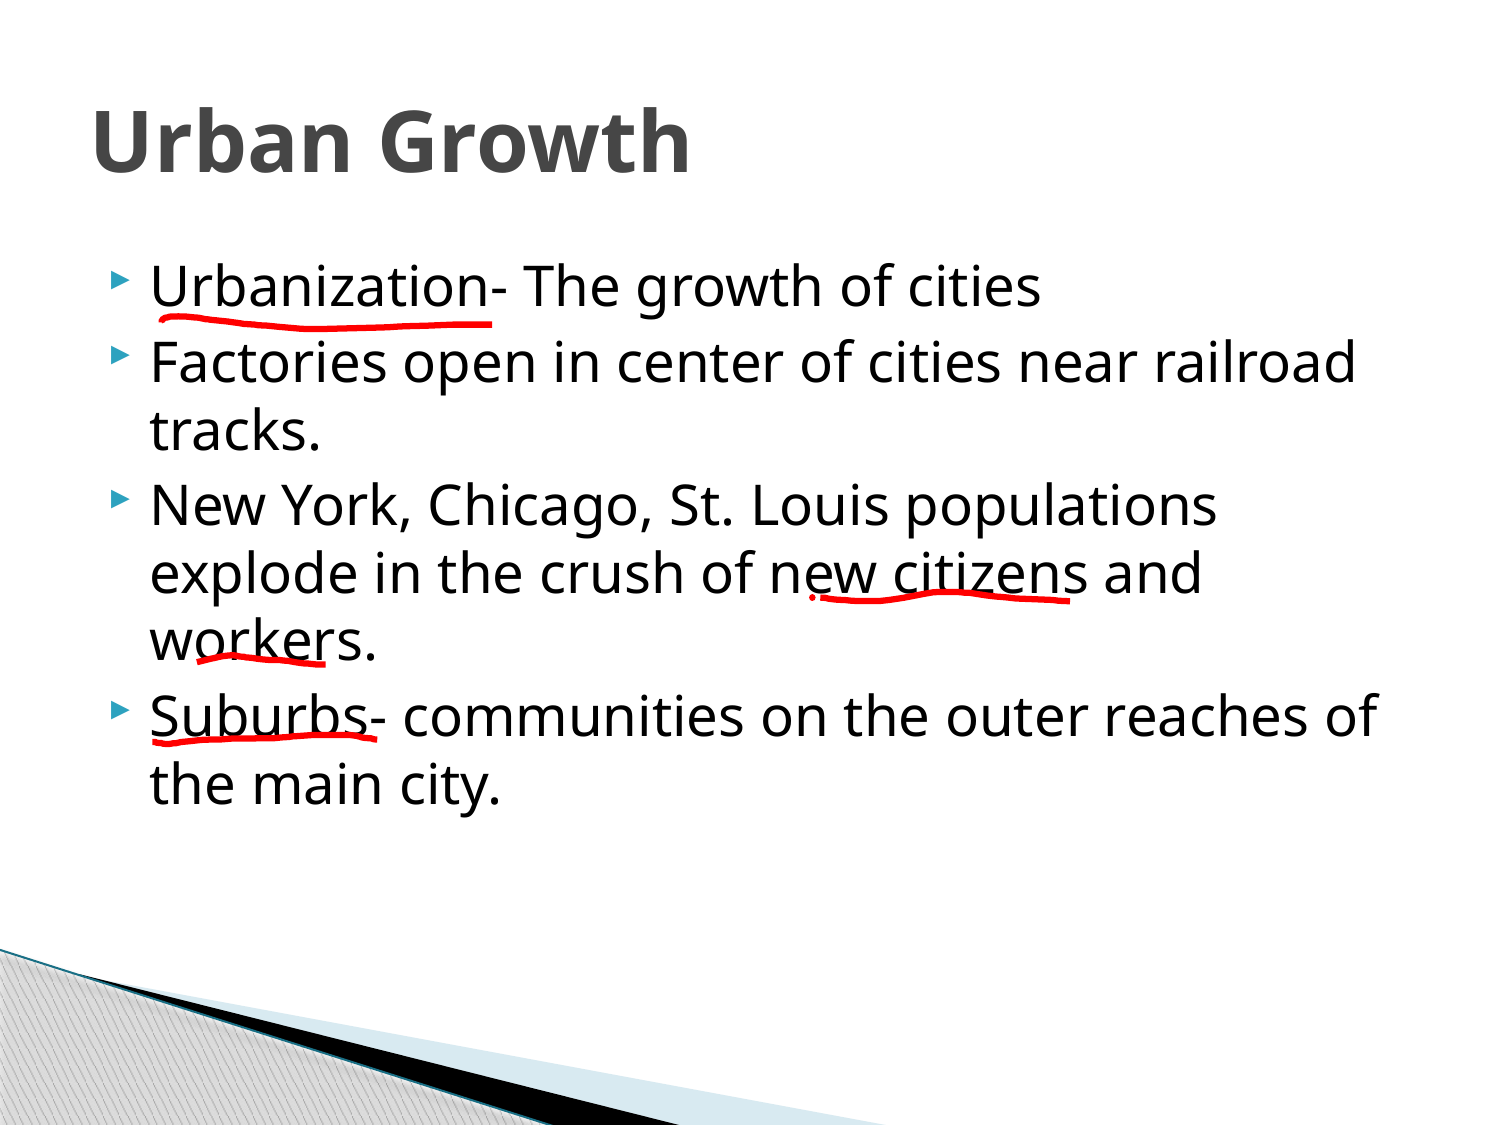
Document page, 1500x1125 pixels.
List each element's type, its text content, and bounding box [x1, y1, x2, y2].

text_box [820, 591, 1071, 602]
title Urban Growth [75, 45, 1425, 233]
text_box [161, 316, 493, 330]
text_box [152, 734, 378, 744]
list Urbanization- The growth of cities Factories open in center of cities near railroad tracks. New York, Chicago, St. Louis populations explode in the crush of new citizens and workers. Suburbs- communities on the outer reaches of the main city. [74, 242, 1426, 986]
text_box [196, 655, 326, 665]
